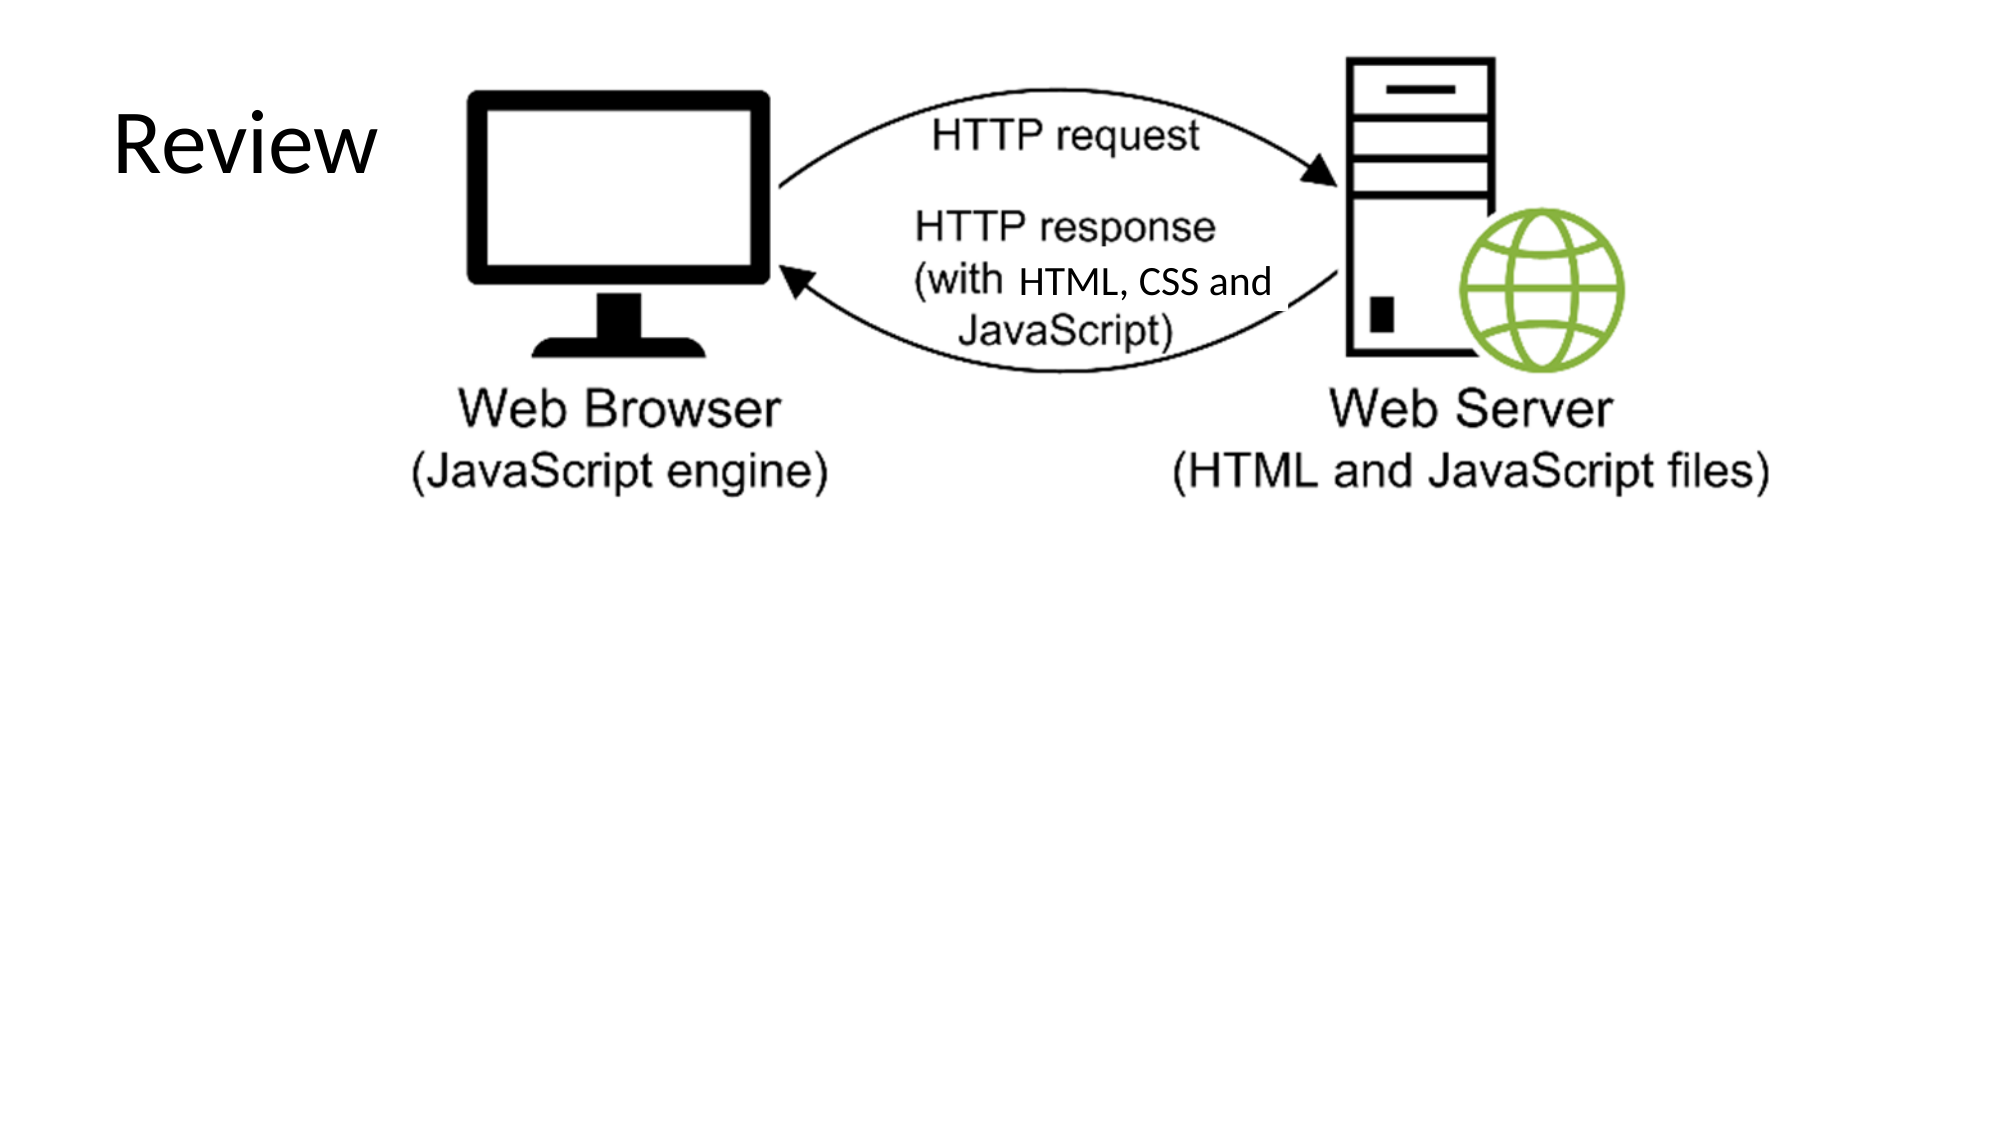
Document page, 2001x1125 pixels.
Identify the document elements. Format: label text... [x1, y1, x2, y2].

text_box Review [98, 74, 395, 200]
picture [409, 48, 1770, 502]
